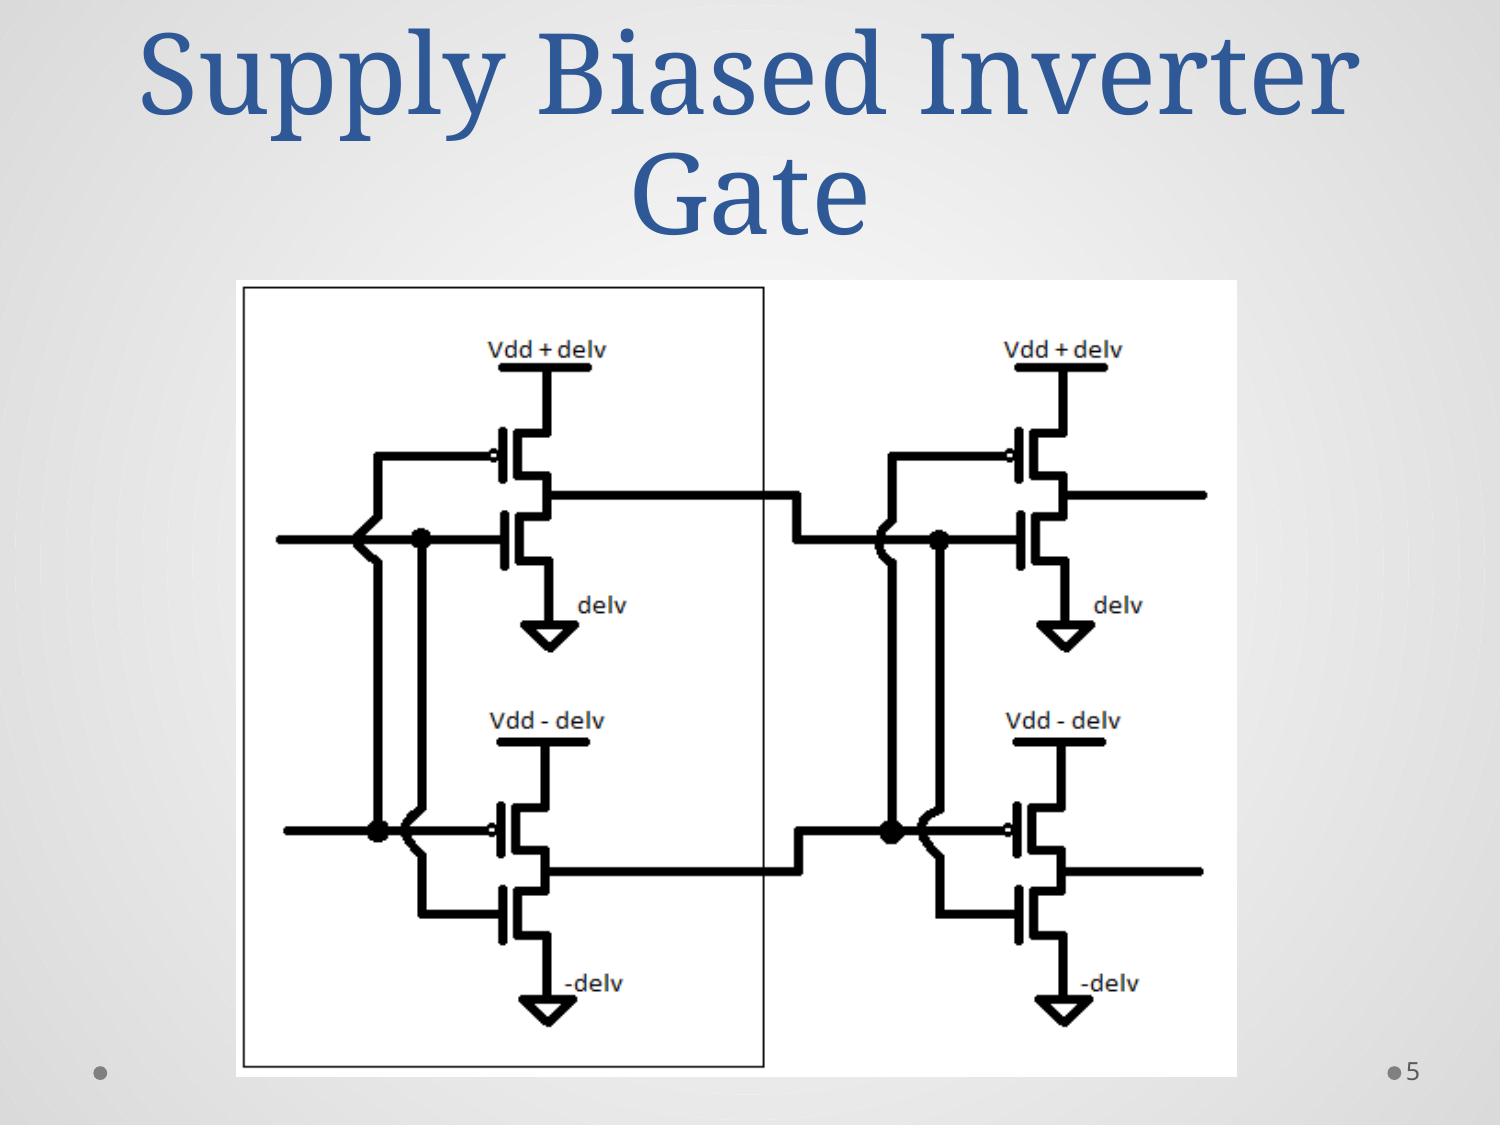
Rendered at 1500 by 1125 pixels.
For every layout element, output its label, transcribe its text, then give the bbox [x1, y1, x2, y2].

title Supply Biased Inverter Gate [75, 77, 1425, 266]
slide_number 5 [1401, 1042, 1494, 1103]
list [236, 279, 1238, 1077]
